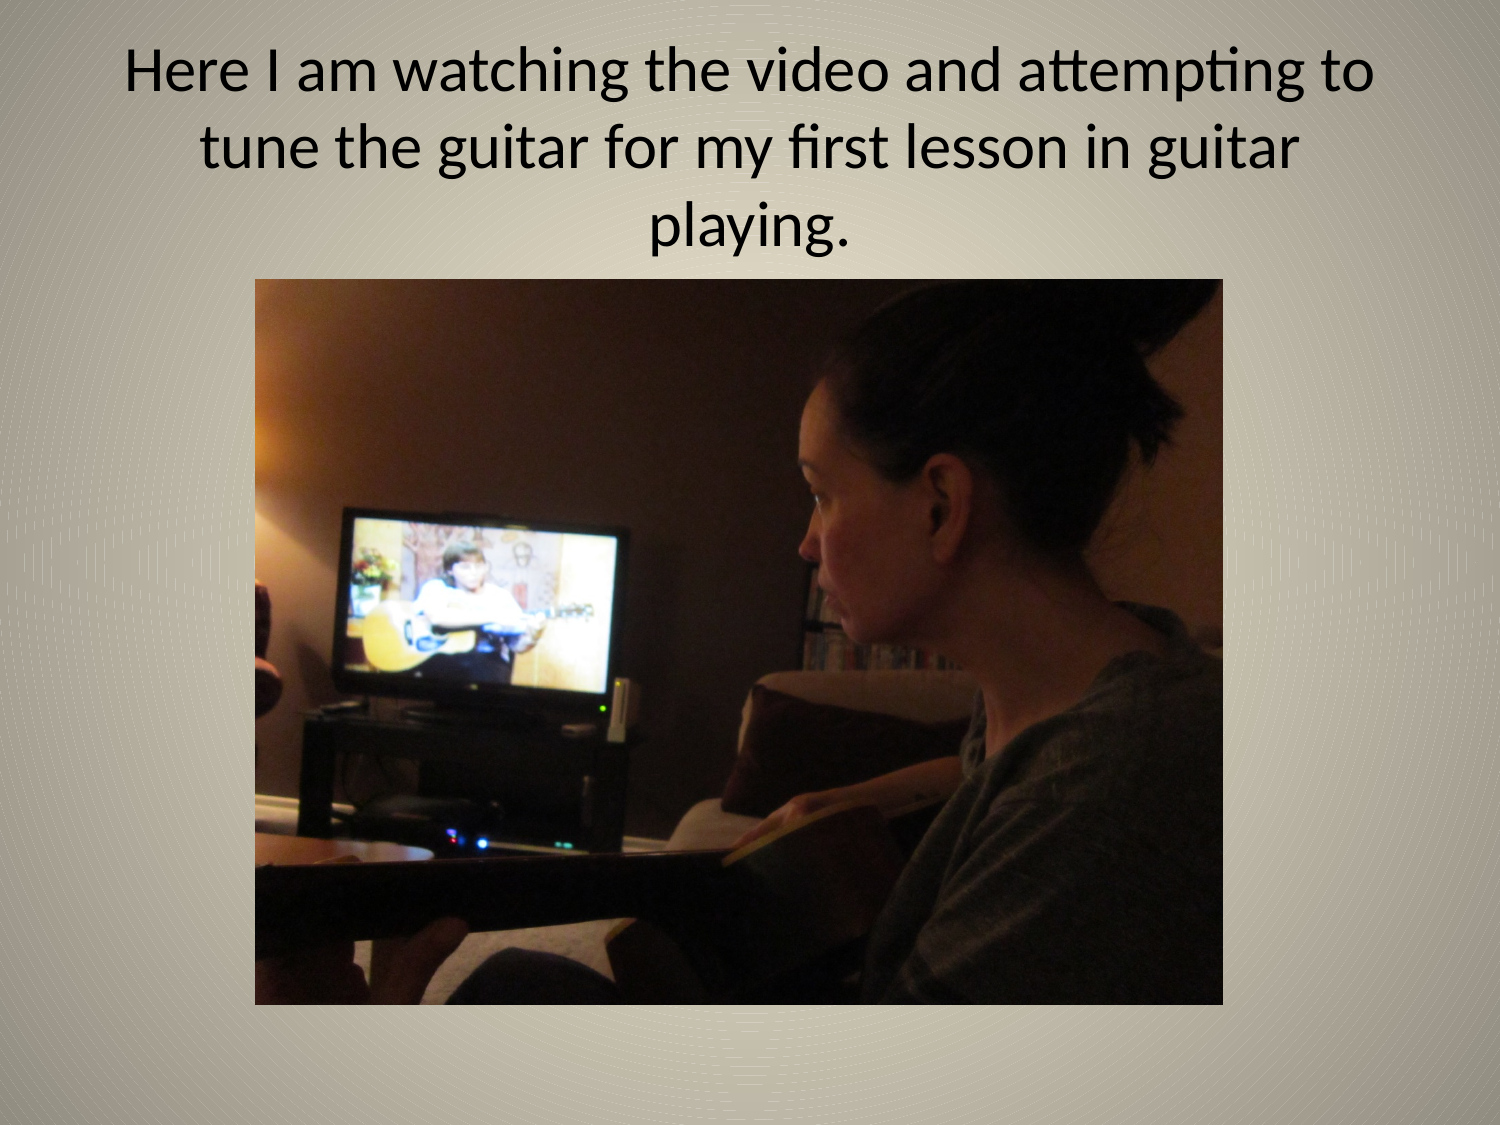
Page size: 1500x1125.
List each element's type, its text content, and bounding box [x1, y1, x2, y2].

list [254, 279, 1223, 1006]
title Here I am watching the video and attempting to tune the guitar for my first lesson in guitar playing. [76, 19, 1424, 268]
